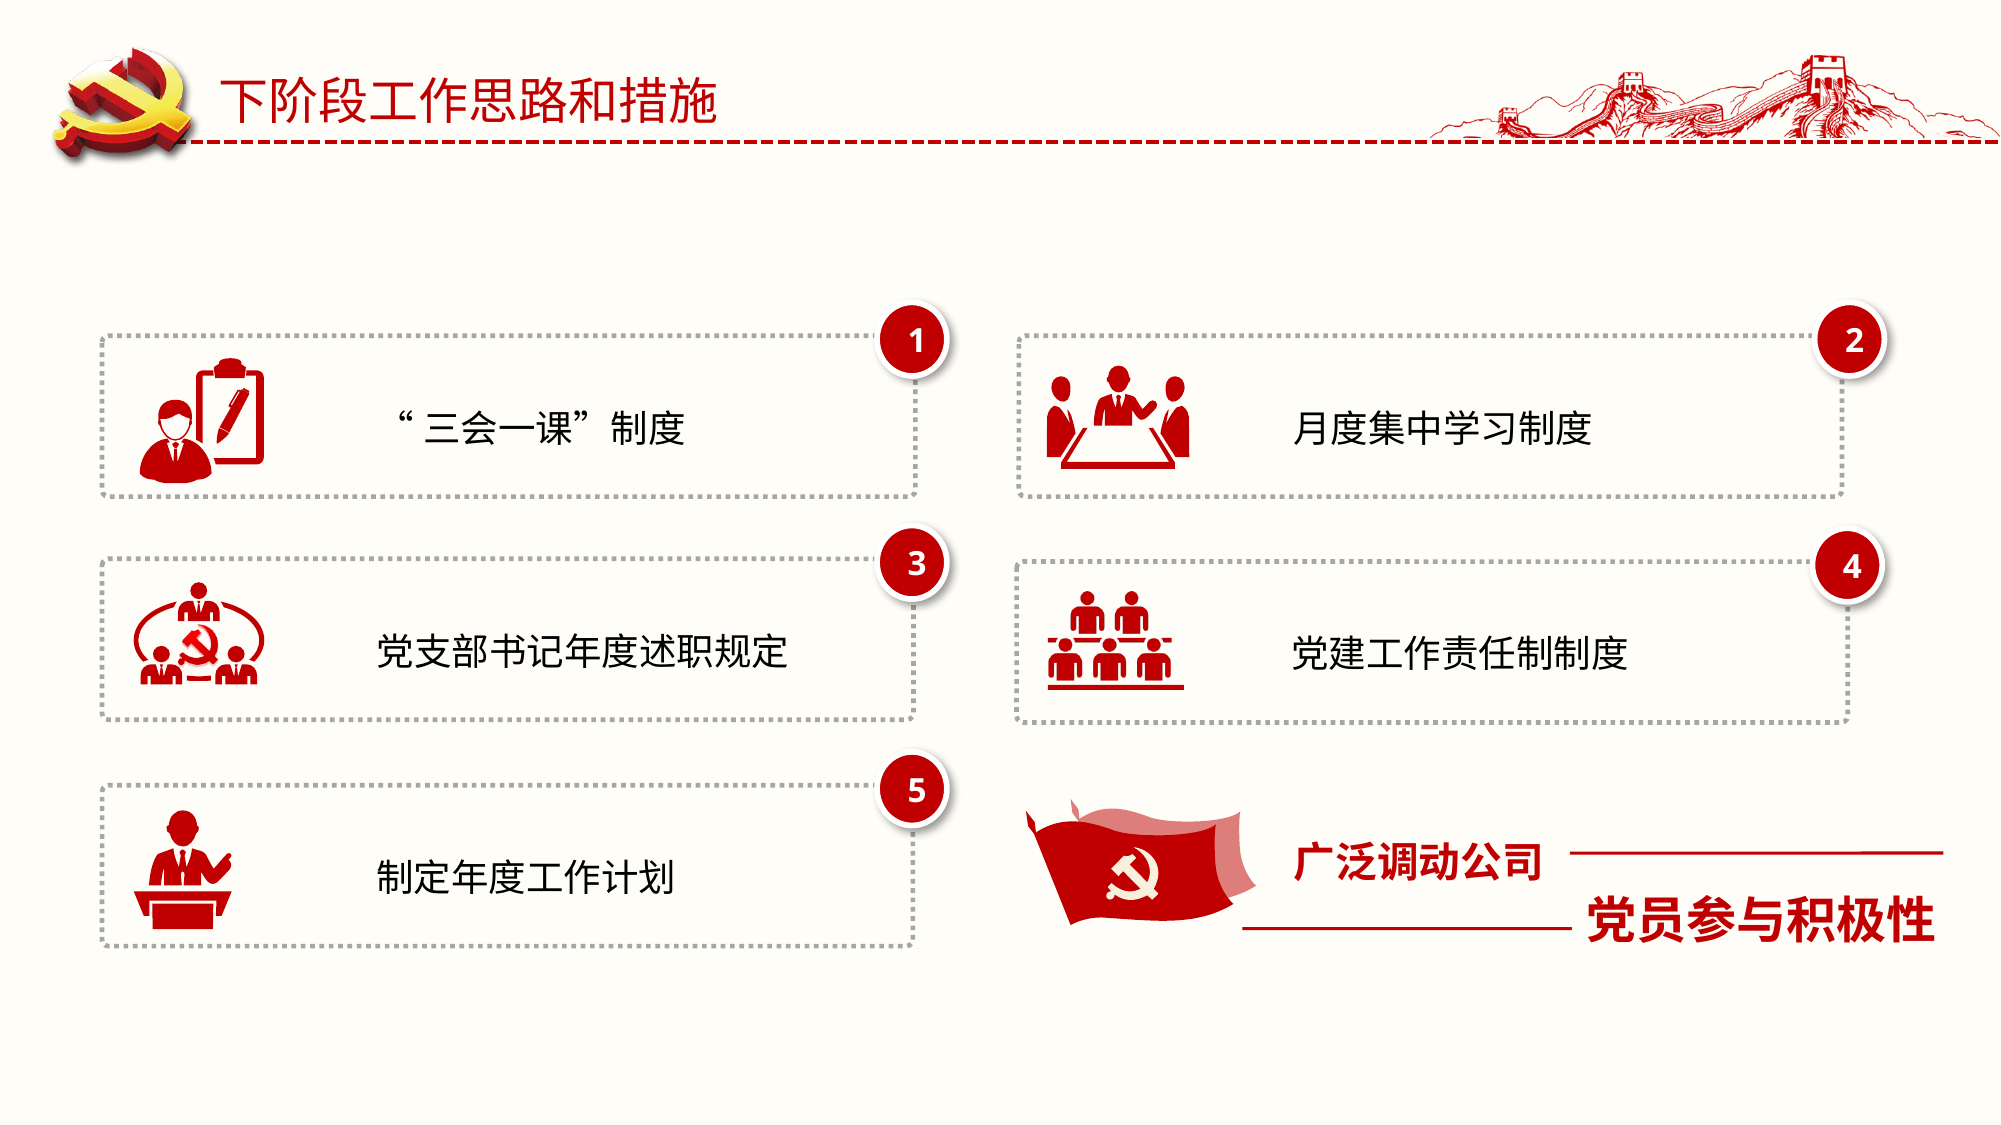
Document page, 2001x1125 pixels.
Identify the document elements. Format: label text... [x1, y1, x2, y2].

text_box 广泛调动公司 [1267, 828, 1570, 893]
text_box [1025, 798, 1257, 926]
text_box 党建工作责任制制度 [1198, 608, 1787, 685]
picture [1047, 591, 1184, 698]
text_box [1017, 334, 1844, 498]
text_box 5 [877, 751, 947, 826]
picture [48, 45, 202, 170]
text_box 下阶段工作思路和措施 [203, 61, 734, 137]
text_box 1 [877, 302, 947, 377]
picture [1426, 55, 2000, 138]
text_box [100, 334, 917, 498]
text_box [1015, 560, 1849, 724]
text_box 制定年度工作计划 [284, 831, 888, 908]
text_box 4 [1812, 528, 1883, 602]
text_box 月度集中学习制度 [1200, 382, 1789, 459]
text_box 党支部书记年度述职规定 [284, 605, 887, 682]
text_box 党员参与积极性 [1571, 880, 1952, 956]
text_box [1046, 365, 1190, 470]
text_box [133, 810, 232, 930]
text_box “三会一课”制度 [284, 382, 885, 459]
text_box [100, 557, 915, 721]
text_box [133, 582, 265, 685]
text_box 2 [1814, 302, 1885, 377]
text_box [139, 357, 264, 484]
text_box 3 [877, 525, 947, 600]
text_box [101, 784, 914, 948]
